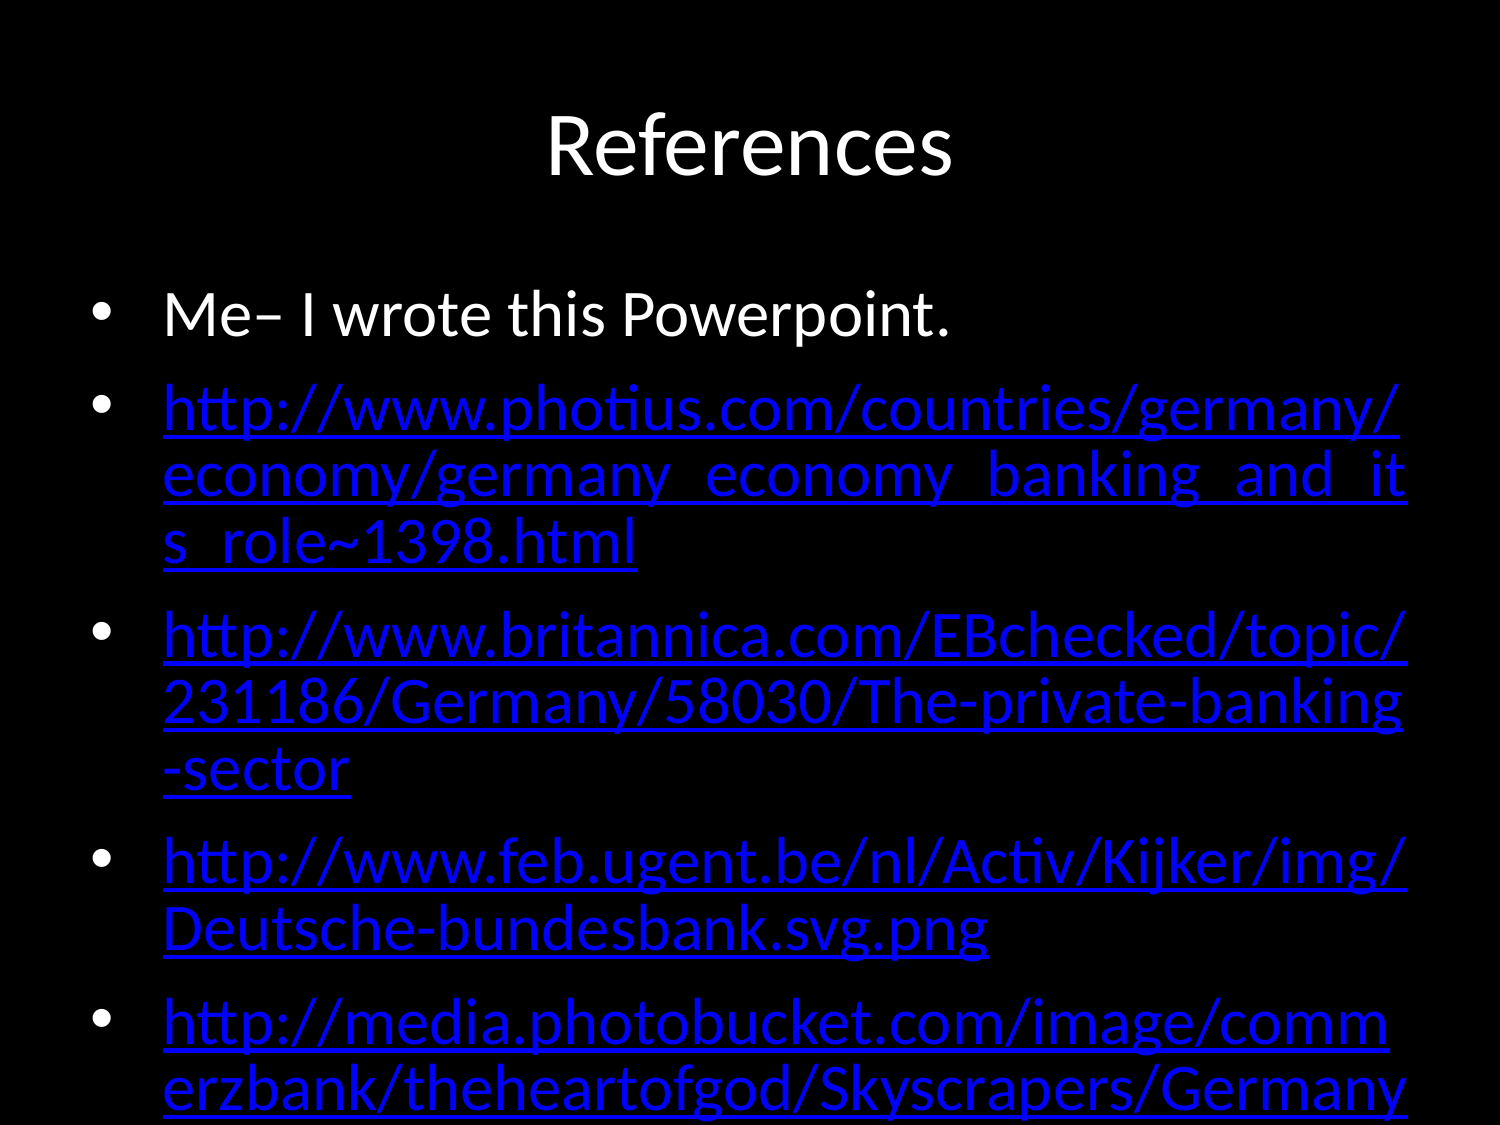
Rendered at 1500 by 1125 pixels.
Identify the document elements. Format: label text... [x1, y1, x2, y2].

title References [75, 45, 1425, 233]
list Me– I wrote this Powerpoint. http://www.photius.com/countries/germany/economy/germany_economy_banking_and_its_role~1398.html http://www.britannica.com/EBchecked/topic/231186/Germany/58030/The-private-banking-sector http://www.feb.ugent.be/nl/Activ/Kijker/img/Deutsche-bundesbank.svg.png http://media.photobucket.com/image/commerzbank/theheartofgod/Skyscrapers/Germany-Frankfurt-CommerzbankTower.jpg http://www.impactlab.net/wp-content/uploads/2008/03/german-bank.jpg [75, 262, 1425, 1005]
